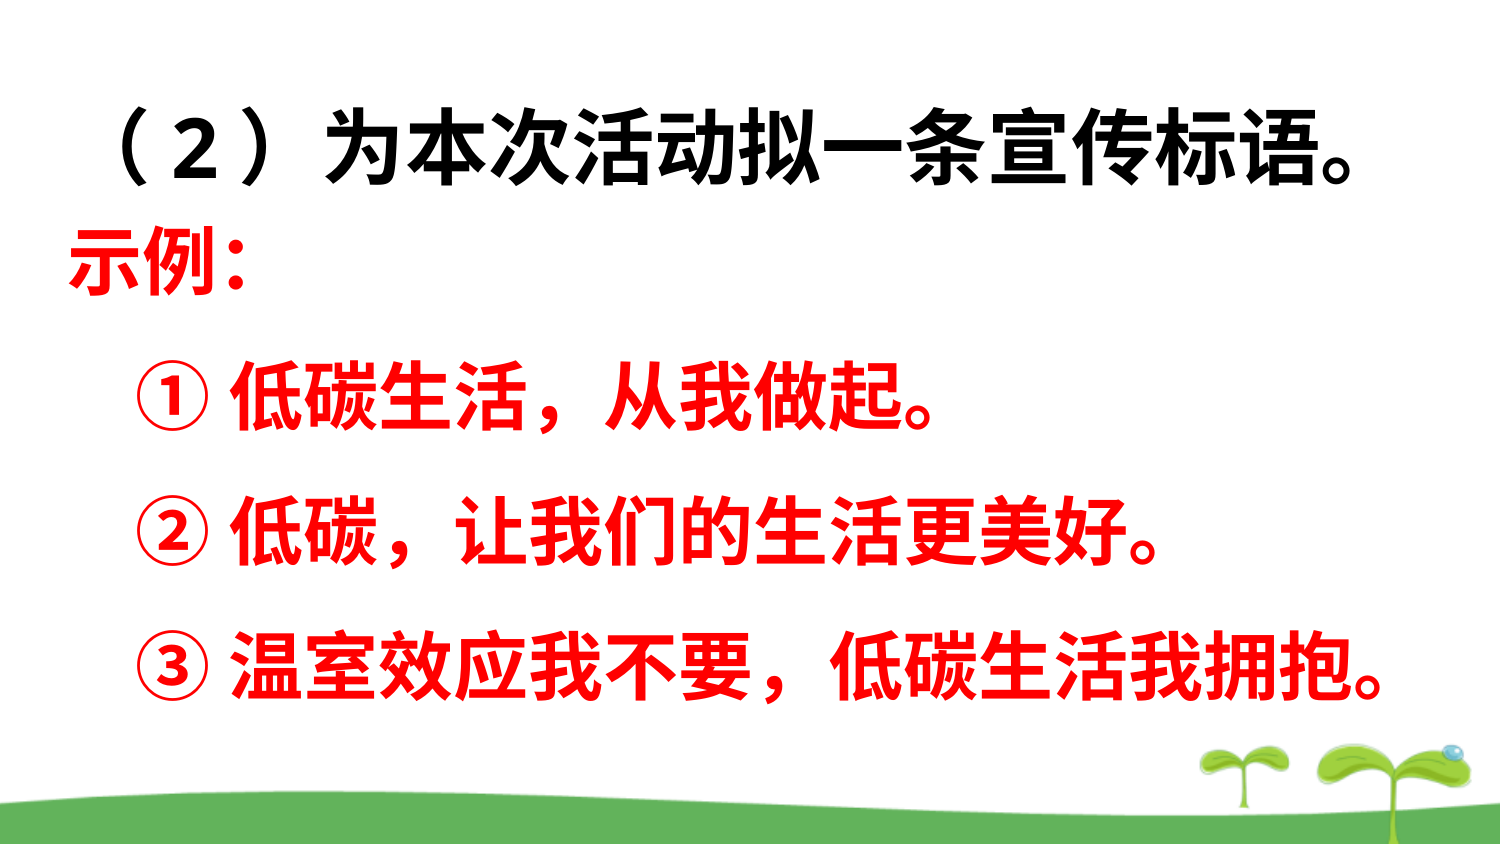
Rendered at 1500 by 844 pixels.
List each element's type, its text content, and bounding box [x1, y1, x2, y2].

text_box 示例： ①低碳生活，从我做起。 ②低碳，让我们的生活更美好。 ③温室效应我不要，低碳生活我拥抱。 [53, 161, 1471, 717]
text_box （2）为本次活动拟一条宣传标语。 [53, 67, 1459, 161]
picture [0, 0, 1500, 844]
